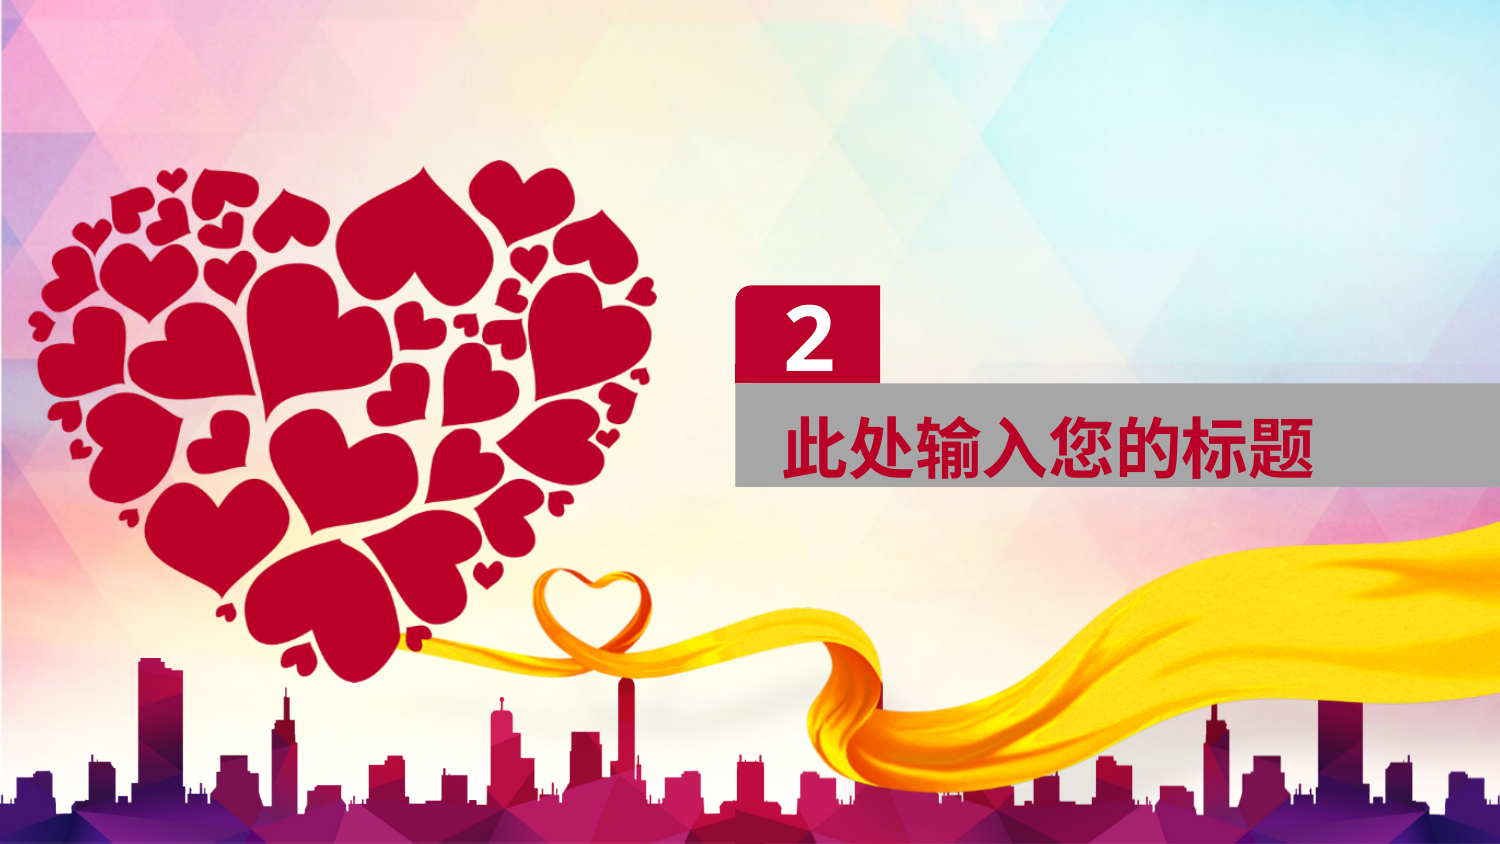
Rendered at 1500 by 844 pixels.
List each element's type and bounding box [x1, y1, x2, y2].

picture [0, 0, 1500, 844]
text_box [0, 658, 364, 844]
